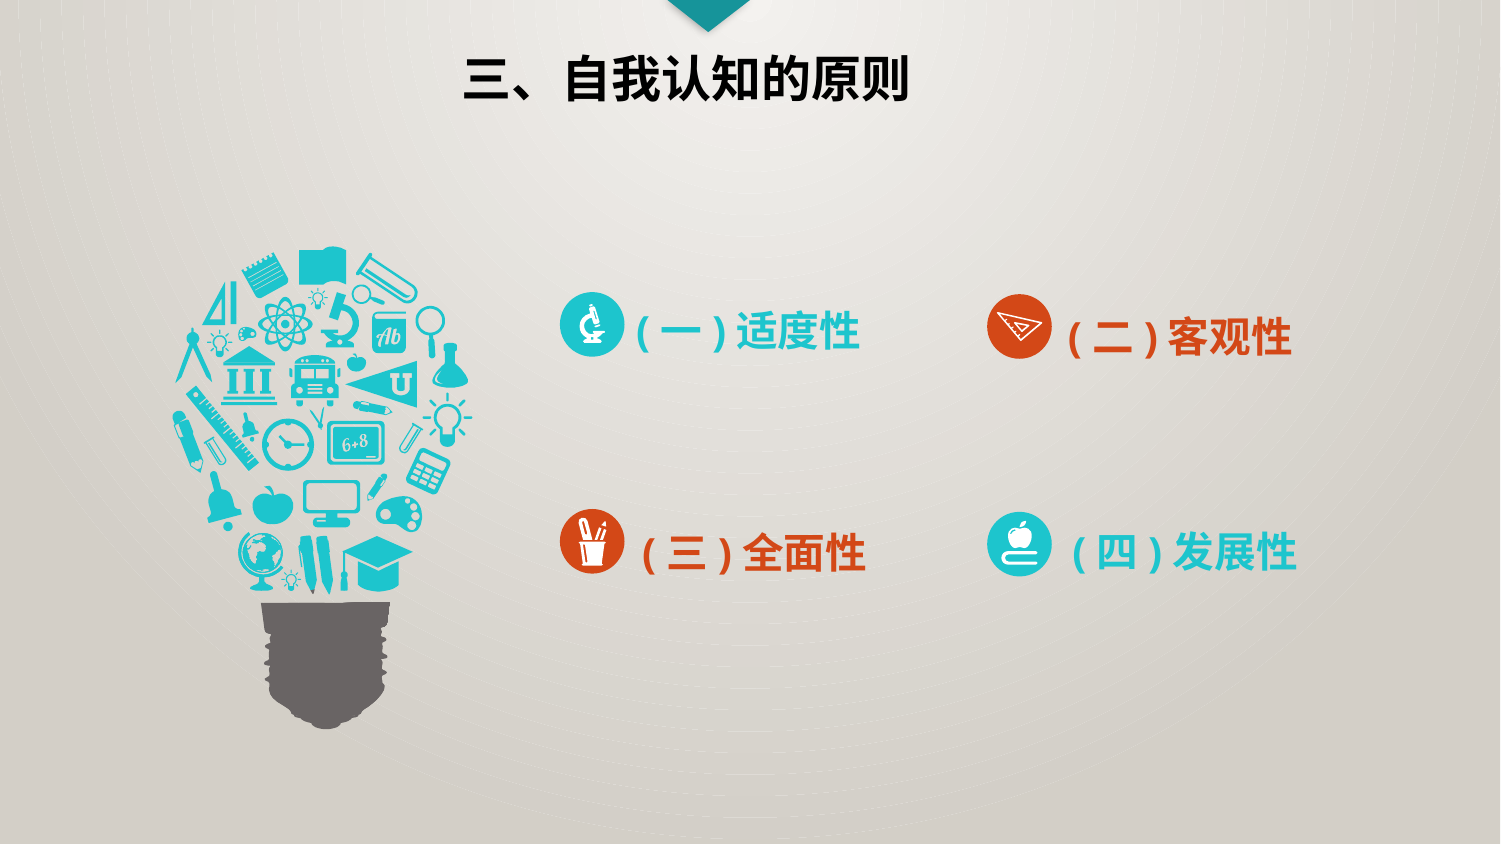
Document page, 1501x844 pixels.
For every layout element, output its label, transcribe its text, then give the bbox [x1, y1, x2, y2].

text_box [213, 333, 229, 358]
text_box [298, 535, 317, 591]
text_box [429, 399, 466, 447]
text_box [317, 535, 333, 589]
text_box [223, 521, 233, 532]
text_box (二)客观性 [1052, 278, 1370, 369]
text_box (四)发展性 [1057, 492, 1374, 583]
text_box [299, 246, 347, 285]
text_box [291, 355, 339, 399]
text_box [175, 327, 213, 384]
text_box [201, 281, 237, 326]
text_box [351, 284, 385, 305]
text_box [221, 346, 278, 406]
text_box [309, 406, 325, 431]
text_box [284, 569, 298, 589]
text_box [327, 420, 385, 465]
text_box [326, 400, 334, 407]
text_box [241, 412, 259, 442]
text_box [203, 436, 227, 466]
text_box [352, 401, 393, 416]
text_box [345, 360, 417, 408]
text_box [559, 292, 625, 357]
text_box [367, 473, 388, 501]
text_box (三)全面性 [626, 494, 944, 585]
text_box [296, 400, 303, 407]
text_box [185, 385, 260, 472]
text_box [559, 508, 625, 574]
text_box [320, 292, 359, 348]
text_box [375, 496, 423, 533]
text_box [337, 368, 341, 378]
text_box [241, 252, 289, 298]
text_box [252, 485, 294, 525]
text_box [257, 296, 313, 352]
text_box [415, 305, 445, 359]
text_box (一)适度性 [621, 272, 938, 363]
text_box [987, 294, 1052, 359]
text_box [238, 532, 284, 591]
text_box [172, 410, 203, 473]
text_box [987, 511, 1052, 577]
text_box 三、自我认知的原则 [446, 40, 976, 116]
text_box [347, 353, 367, 372]
text_box [207, 471, 242, 524]
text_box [340, 535, 413, 592]
text_box [432, 342, 468, 388]
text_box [262, 418, 315, 471]
text_box [289, 368, 293, 378]
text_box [356, 252, 418, 304]
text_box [399, 422, 424, 454]
text_box [310, 287, 328, 310]
text_box [406, 448, 451, 495]
text_box [665, 0, 752, 34]
text_box [303, 480, 361, 528]
text_box [372, 311, 406, 354]
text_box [260, 589, 390, 730]
text_box [238, 326, 257, 341]
